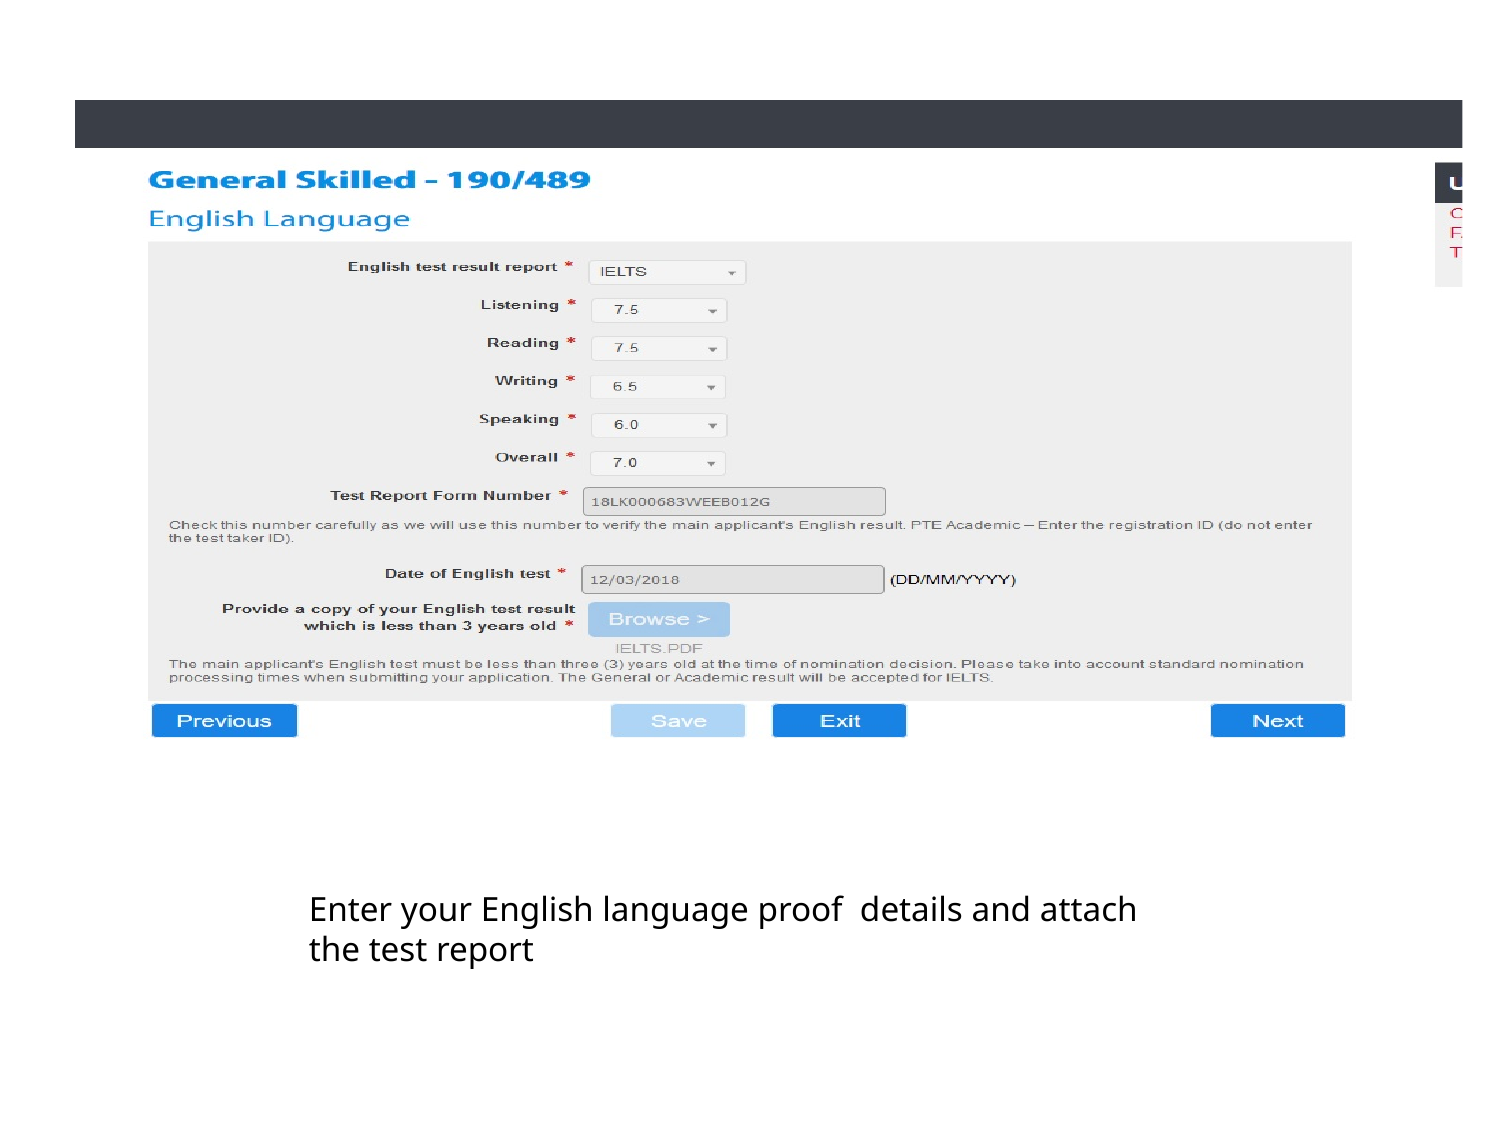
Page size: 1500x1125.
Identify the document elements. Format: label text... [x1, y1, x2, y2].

list Enter your English language proof details and attach the test report [294, 880, 1194, 1013]
picture [74, 100, 1463, 776]
